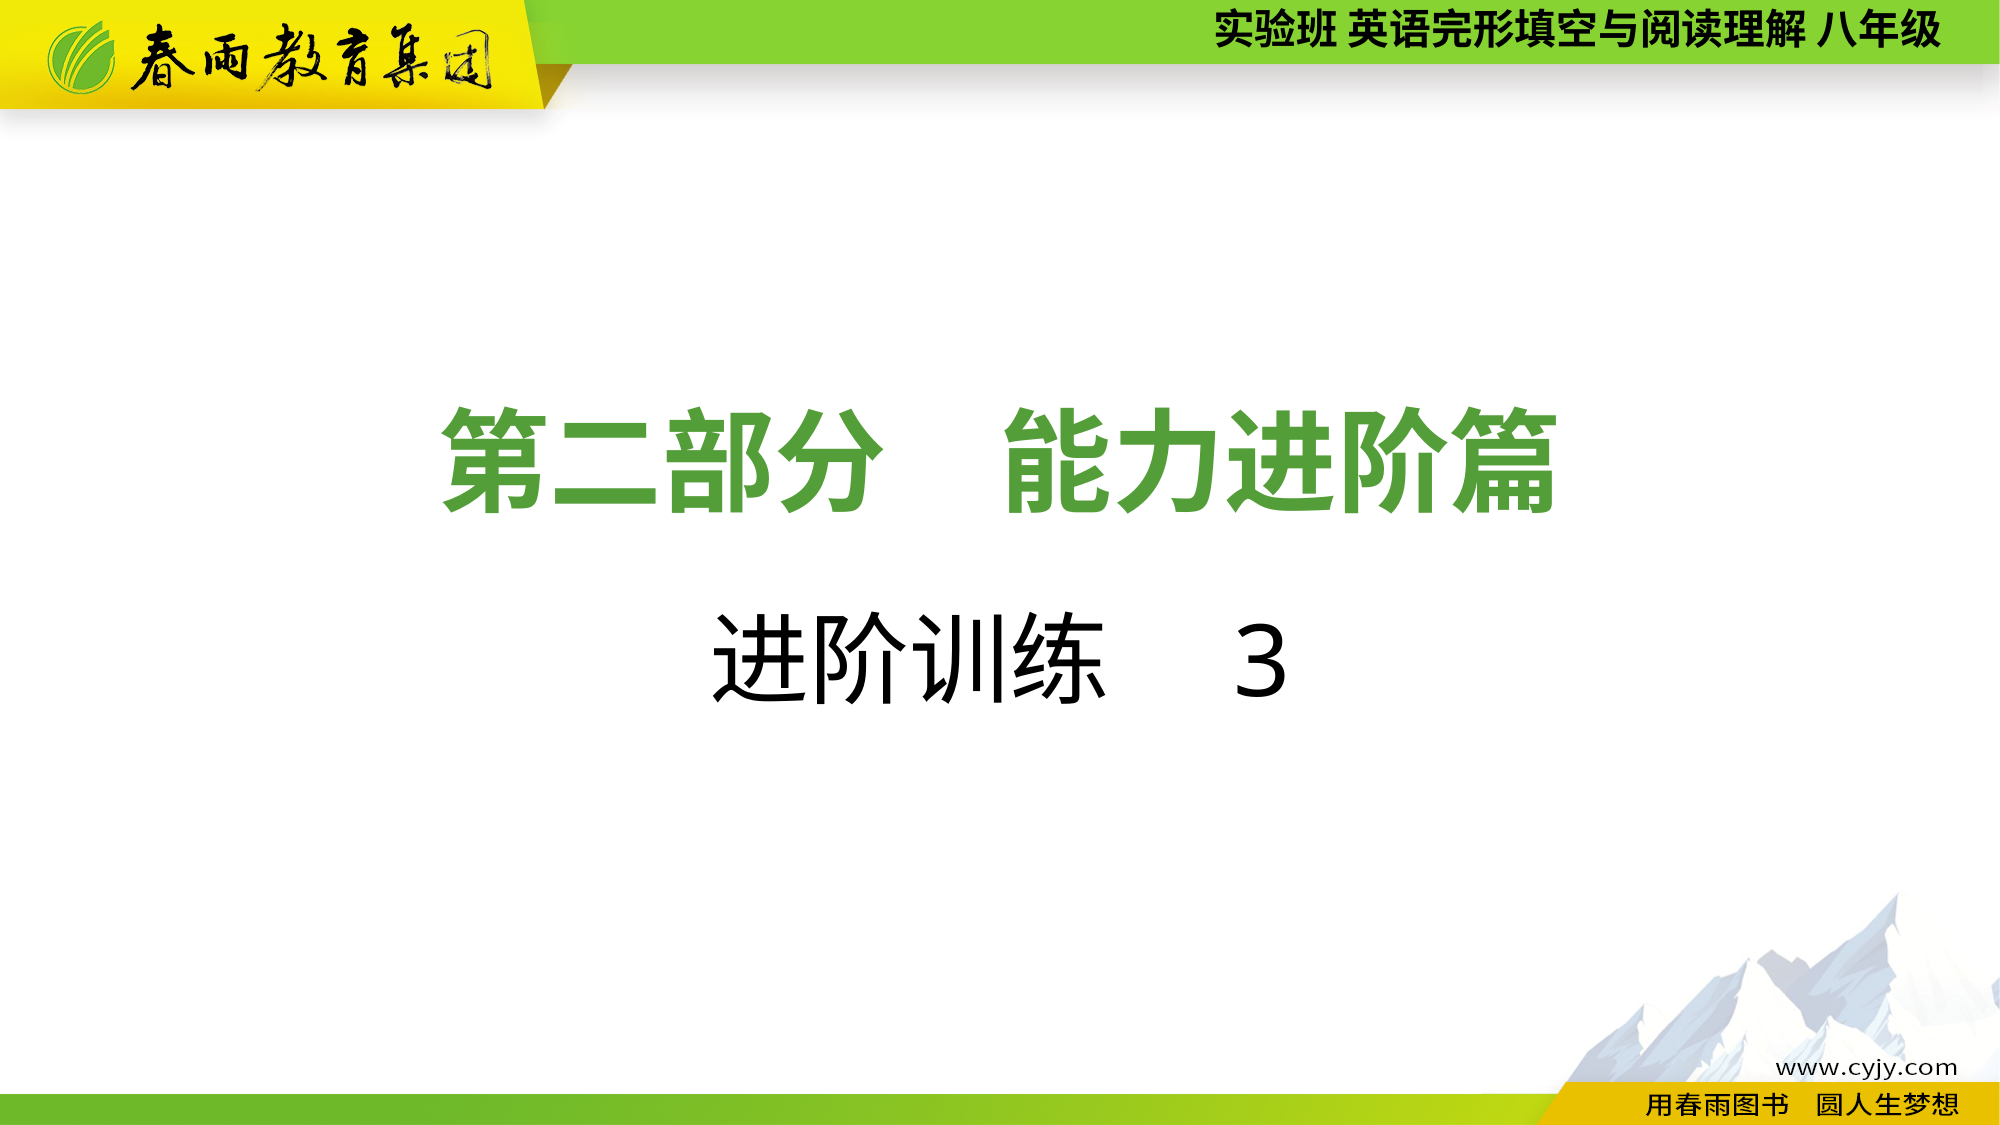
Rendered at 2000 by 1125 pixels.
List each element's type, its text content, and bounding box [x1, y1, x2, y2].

picture [0, 0, 2000, 1125]
text_box 进阶训练 3 [54, 528, 1946, 724]
text_box 第二部分 能力进阶篇 [54, 316, 1946, 528]
